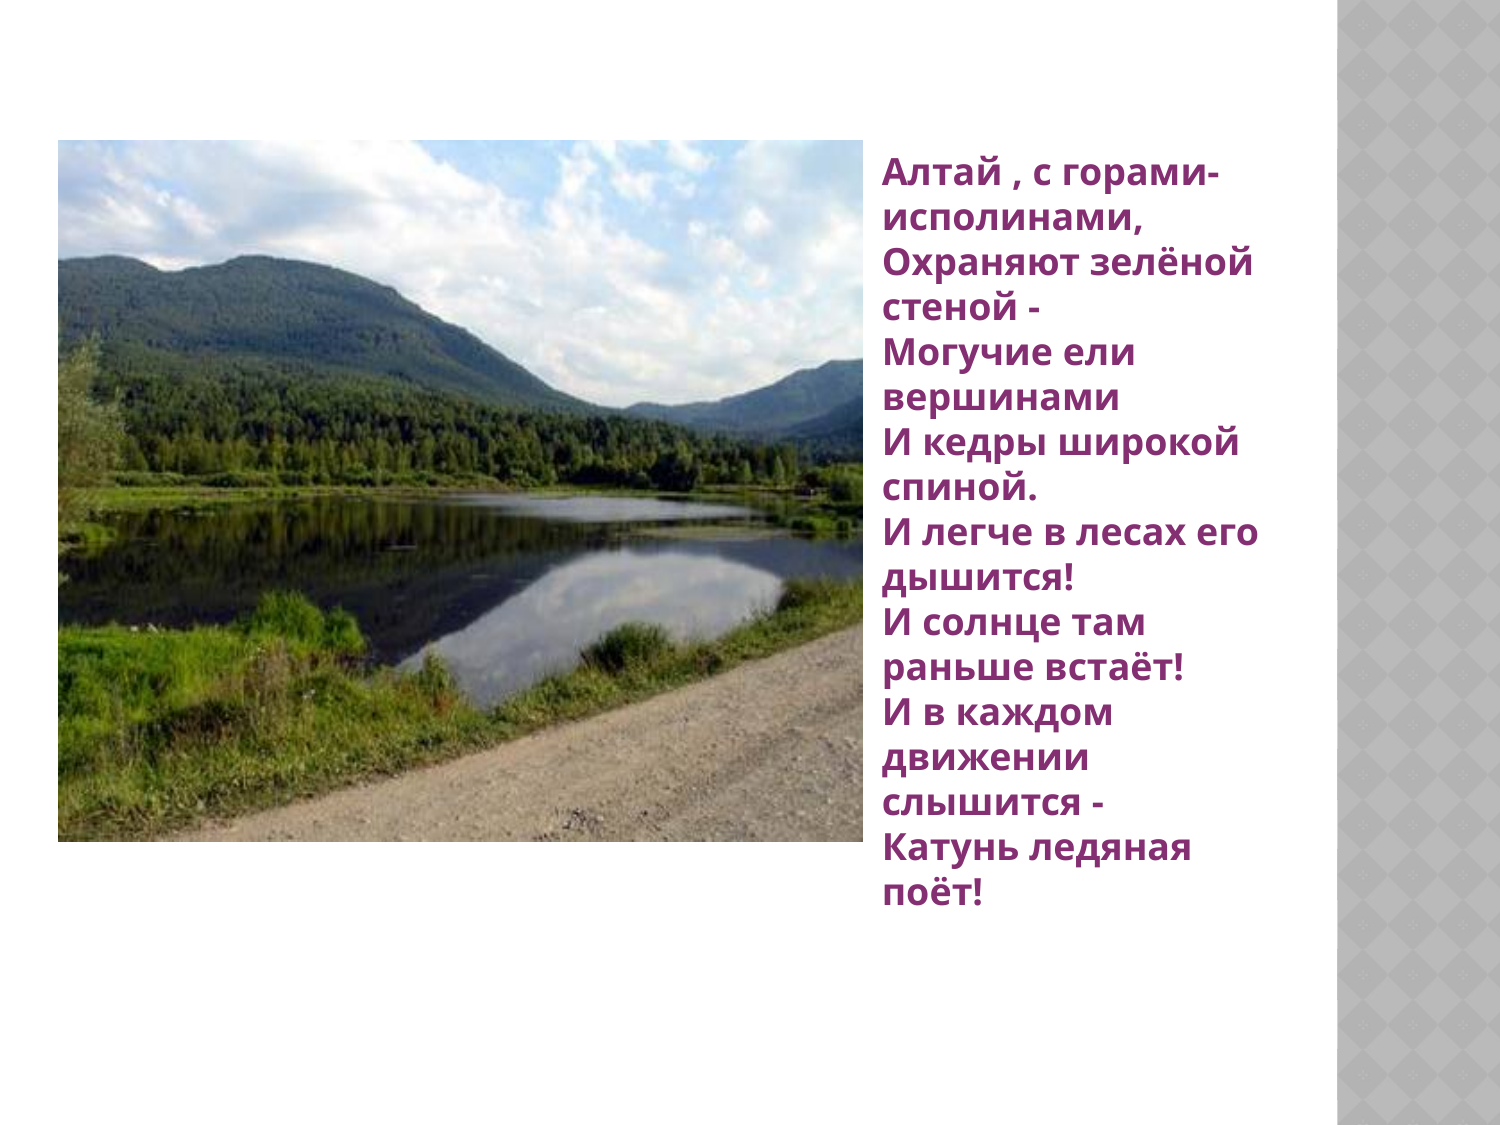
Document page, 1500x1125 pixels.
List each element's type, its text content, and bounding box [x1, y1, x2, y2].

picture [58, 140, 864, 842]
text_box Алтай , с горами-исполинами, Охраняют зелёной стеной - Могучие ели вершинами И кедры широкой спиной. И легче в лесах его дышится! И солнце там раньше встаёт! И в каждом движении слышится - Катунь ледяная поёт! [867, 140, 1301, 921]
